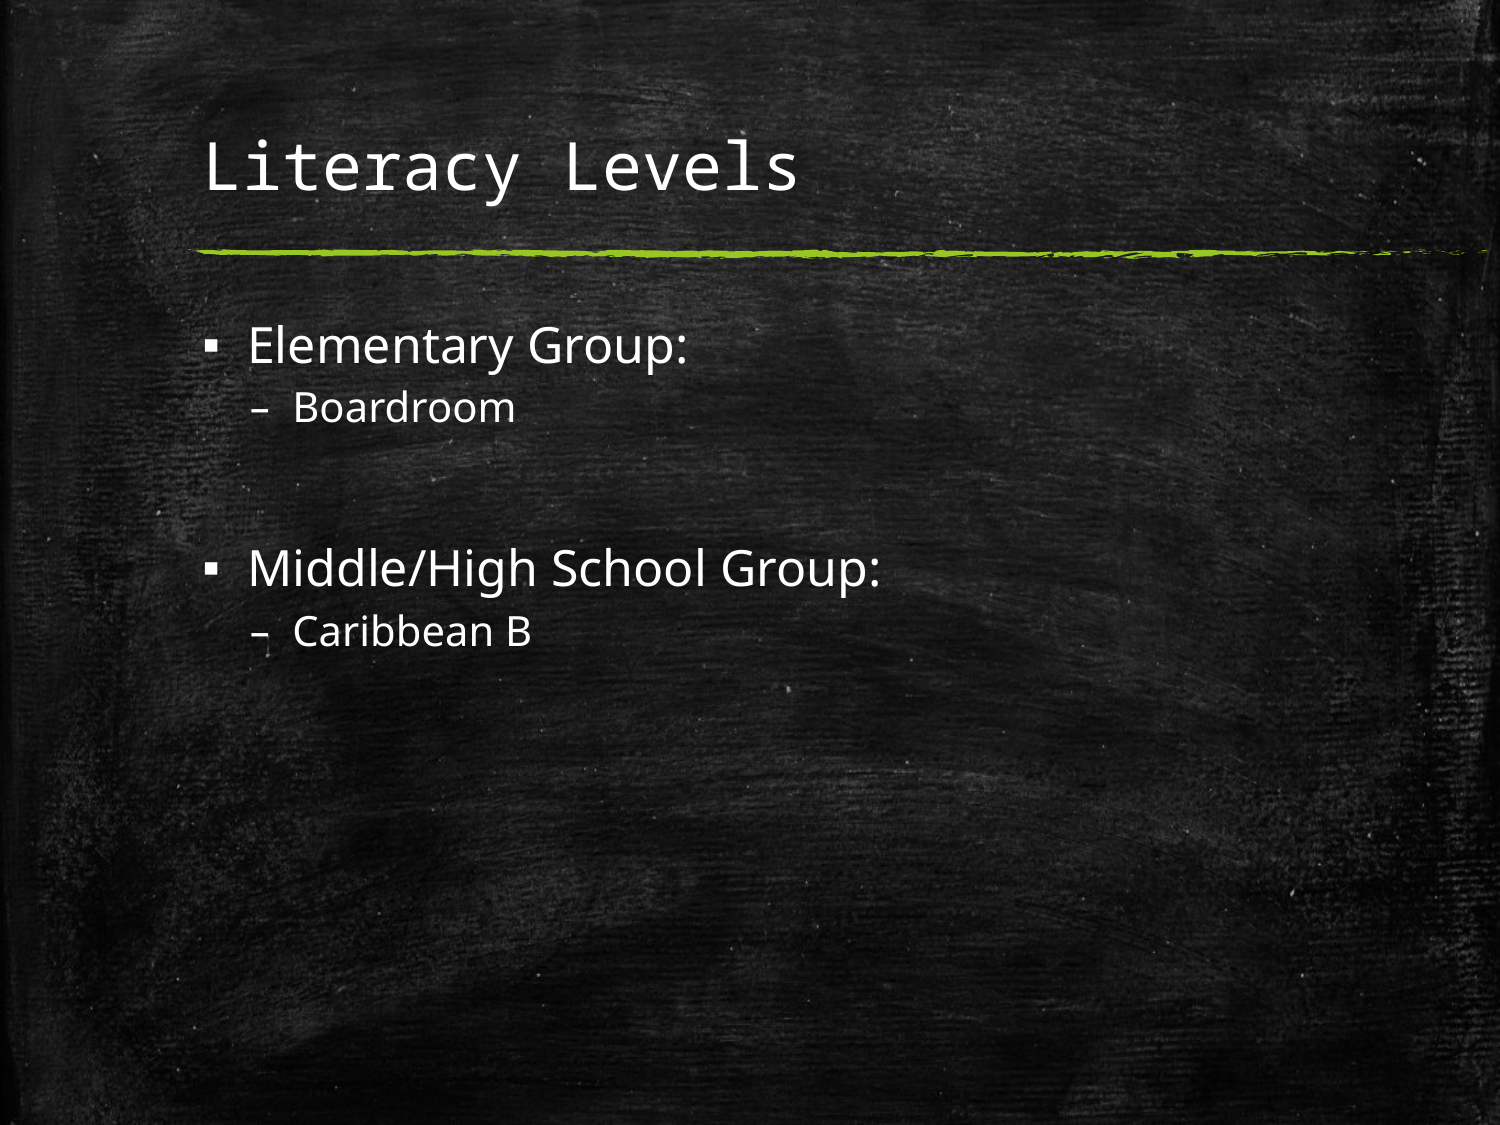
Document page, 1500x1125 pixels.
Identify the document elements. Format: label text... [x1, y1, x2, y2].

title Literacy Levels [187, 45, 1313, 213]
list Elementary Group: Boardroom Middle/High School Group: Caribbean B [187, 312, 1313, 1013]
